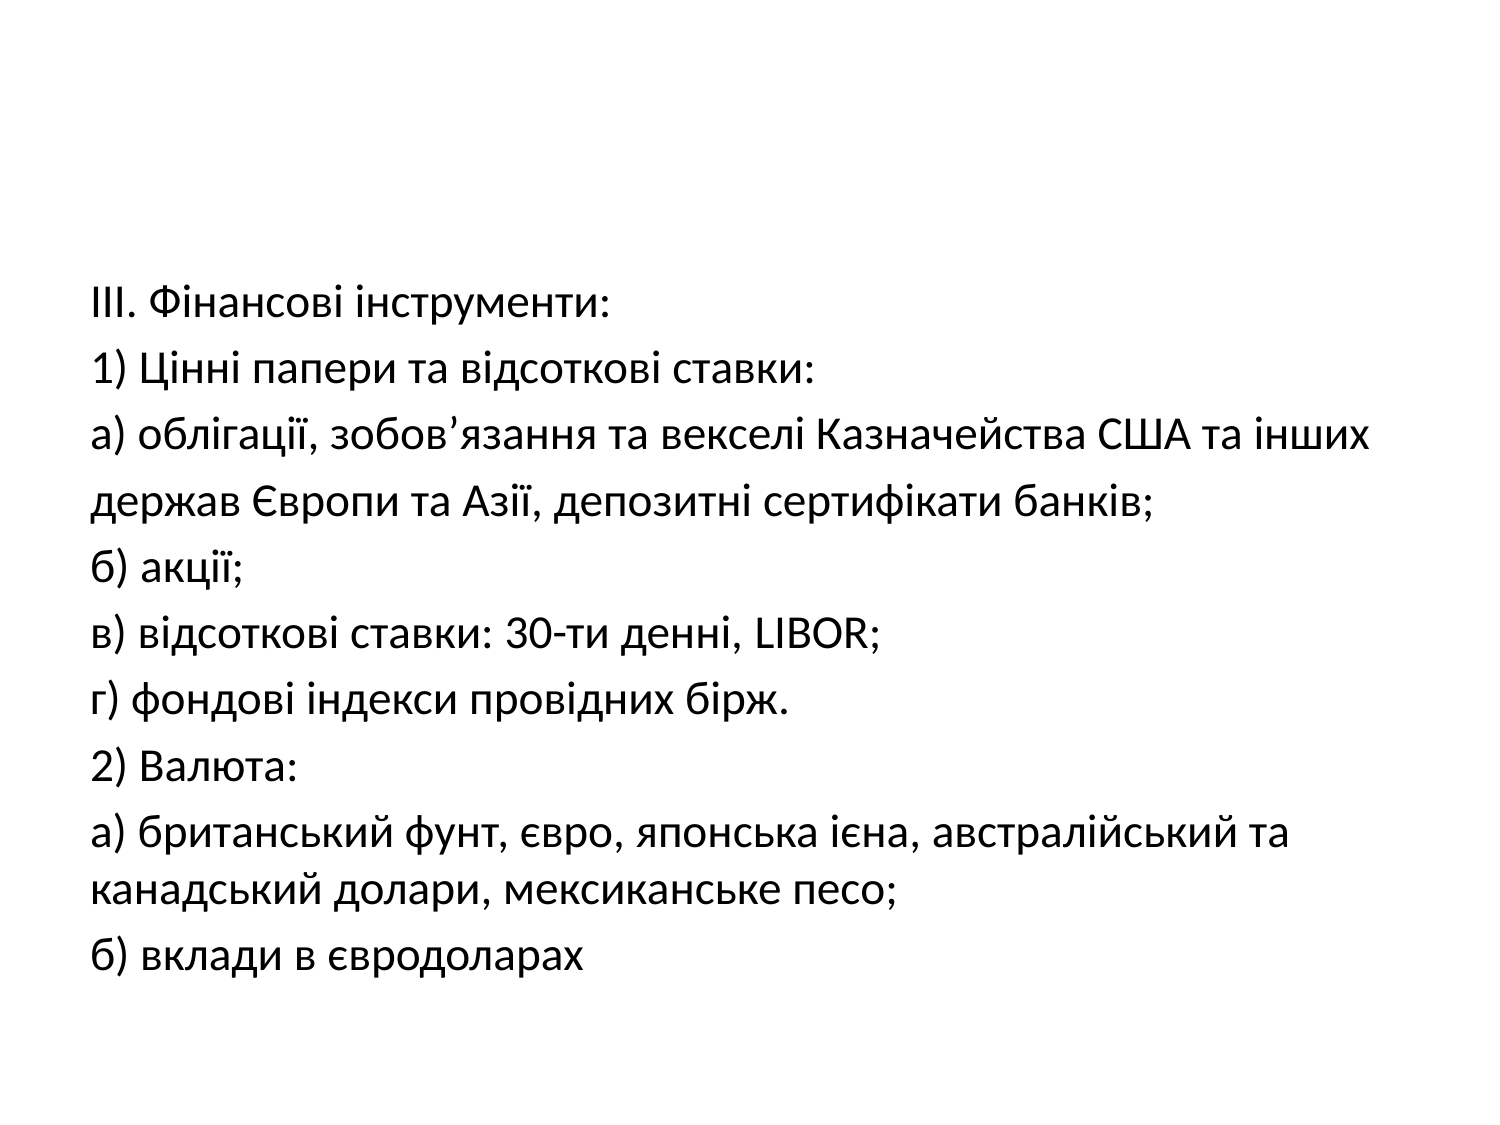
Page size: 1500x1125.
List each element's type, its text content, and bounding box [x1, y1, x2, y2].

list ІІІ. Фінансові інструменти: 1) Цінні папери та відсоткові ставки: а) облігації, зобов’язання та векселі Казначейства США та інших держав Європи та Азії, депозитні сертифікати банків; б) акції; в) відсоткові ставки: 30-ти денні, LІBOR; г) фондові індекси провідних бірж. 2) Валюта: а) британський фунт, євро, японська ієна, австралійський та канадський долари, мексиканське песо; б) вклади в євродоларах [75, 262, 1425, 1005]
